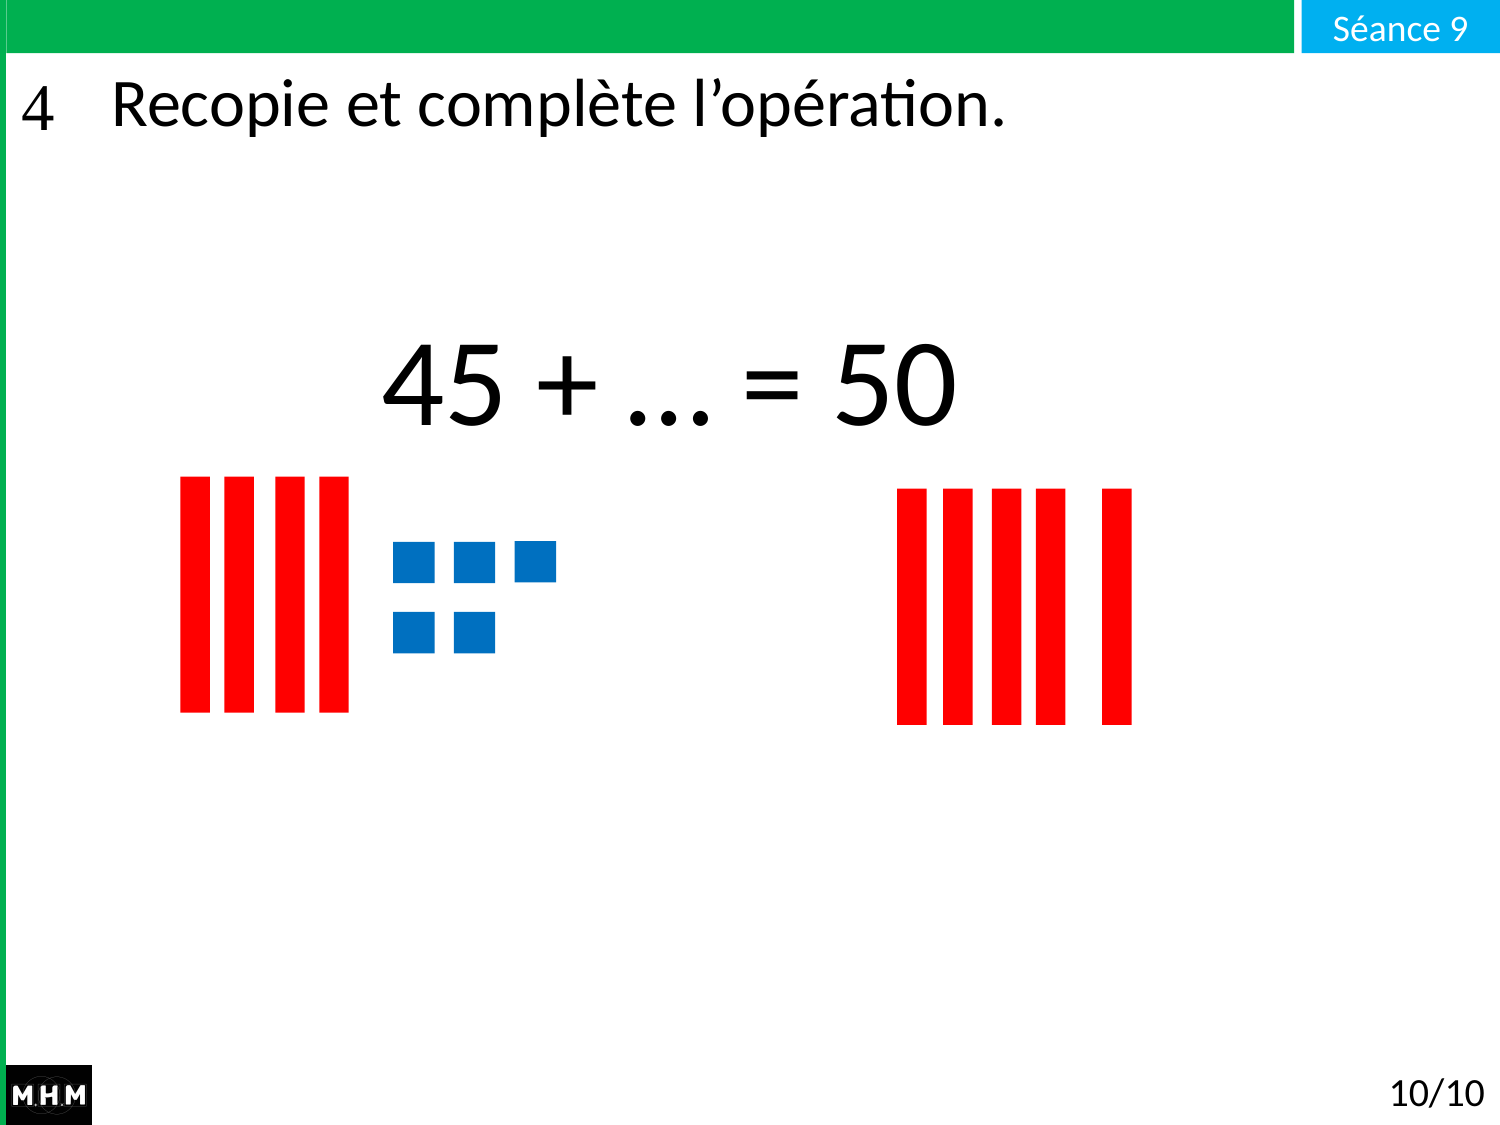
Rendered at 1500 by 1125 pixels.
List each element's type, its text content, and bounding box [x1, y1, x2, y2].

text_box [896, 488, 928, 726]
text_box [1101, 488, 1133, 726]
text_box [942, 488, 974, 726]
text_box [514, 540, 557, 583]
title Recopie et complète l’opération. [96, 60, 1391, 150]
text_box [274, 476, 306, 714]
text_box [223, 476, 255, 714]
text_box 45 + … = 50 [367, 292, 1044, 458]
picture [6, 1065, 92, 1125]
text_box [453, 541, 496, 584]
text_box [179, 476, 211, 714]
text_box [392, 541, 436, 584]
text_box [991, 488, 1022, 726]
list 10/10 [1373, 1064, 1500, 1125]
text_box [392, 611, 436, 654]
text_box [453, 611, 496, 654]
text_box [318, 476, 350, 714]
text_box [1035, 488, 1066, 726]
